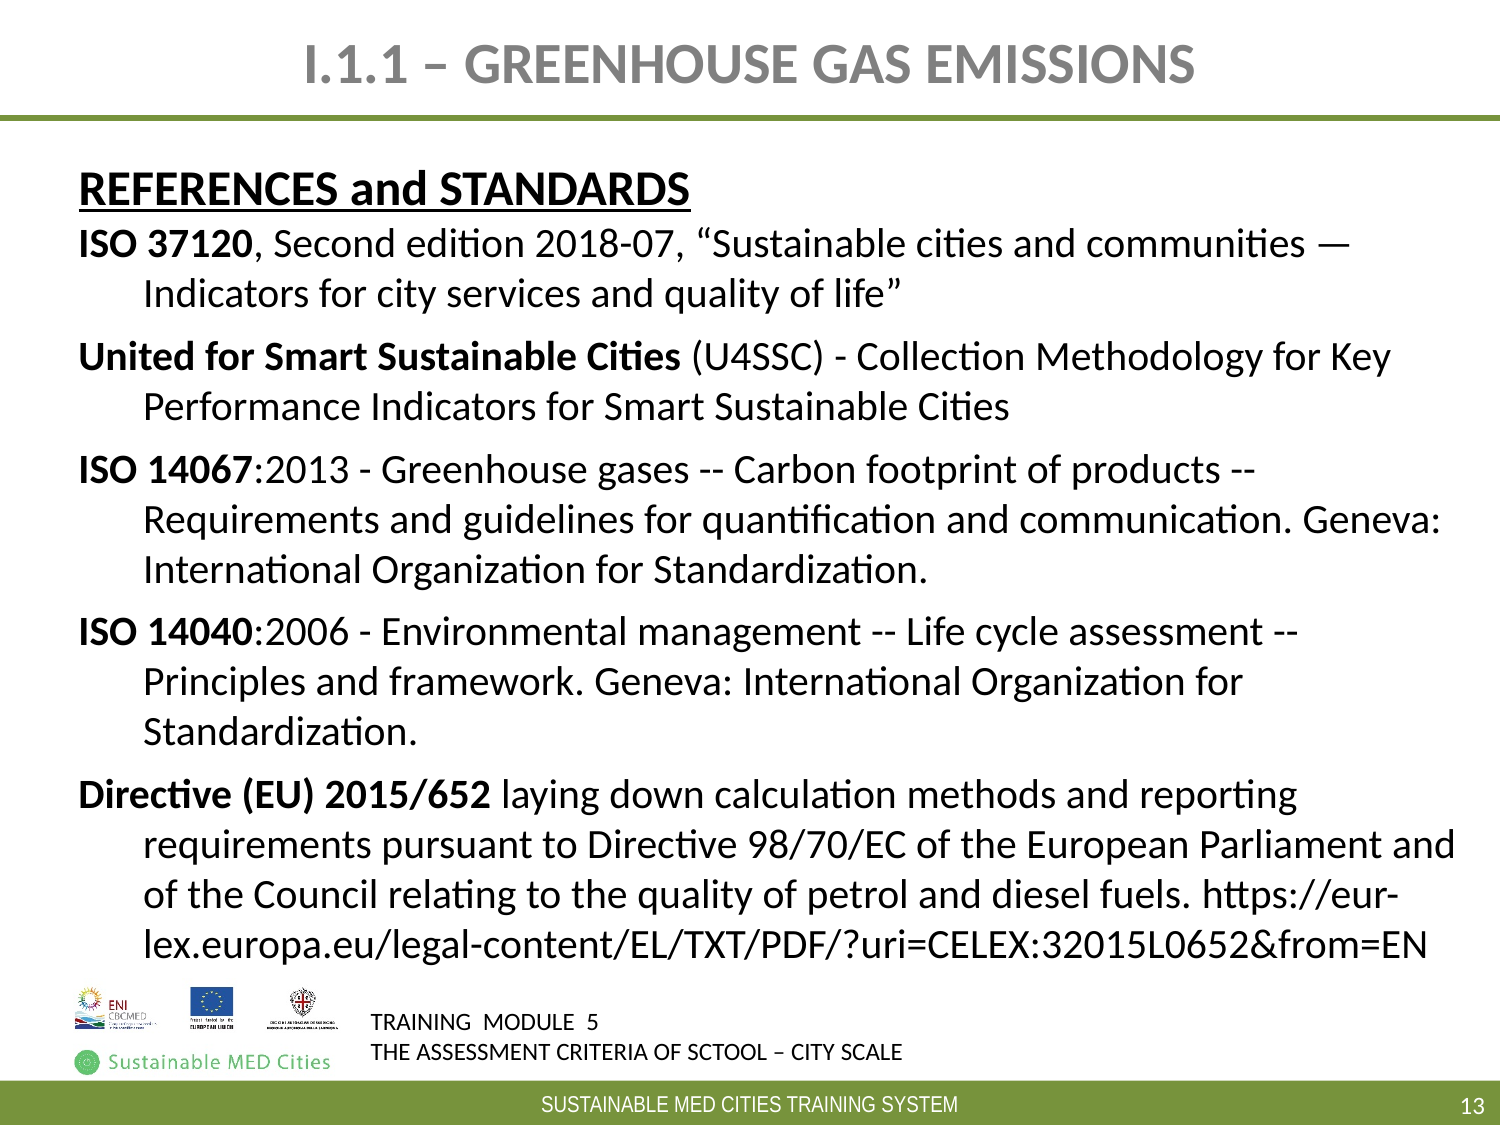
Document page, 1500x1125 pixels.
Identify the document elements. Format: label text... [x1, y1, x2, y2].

picture [62, 978, 356, 1080]
text_box ISO 37120, Second edition 2018-07, “Sustainable cities and communities — Indicators for city services and quality of life” United for Smart Sustainable Cities (U4SSC) - Collection Methodology for Key Performance Indicators for Smart Sustainable Cities ISO 14067:2013 - Greenhouse gases -- Carbon footprint of products -- Requirements and guidelines for quantification and communication. Geneva: International Organization for Standardization. ISO 14040:2006 - Environmental management -- Life cycle assessment -- Principles and framework. Geneva: International Organization for Standardization. Directive (EU) 2015/652 laying down calculation methods and reporting requirements pursuant to Directive 98/70/EC of the European Parliament and of the Council relating to the quality of petrol and diesel fuels. https://eur-lex.europa.eu/legal-content/EL/TXT/PDF/?uri=CELEX:32015L0652&from=EN [63, 208, 1473, 974]
list REFERENCES and STANDARDS [63, 148, 1414, 233]
title I.1.1 – GREENHOUSE GAS EMISSIONS [0, 0, 1500, 121]
slide_number 13 [1399, 1074, 1500, 1125]
